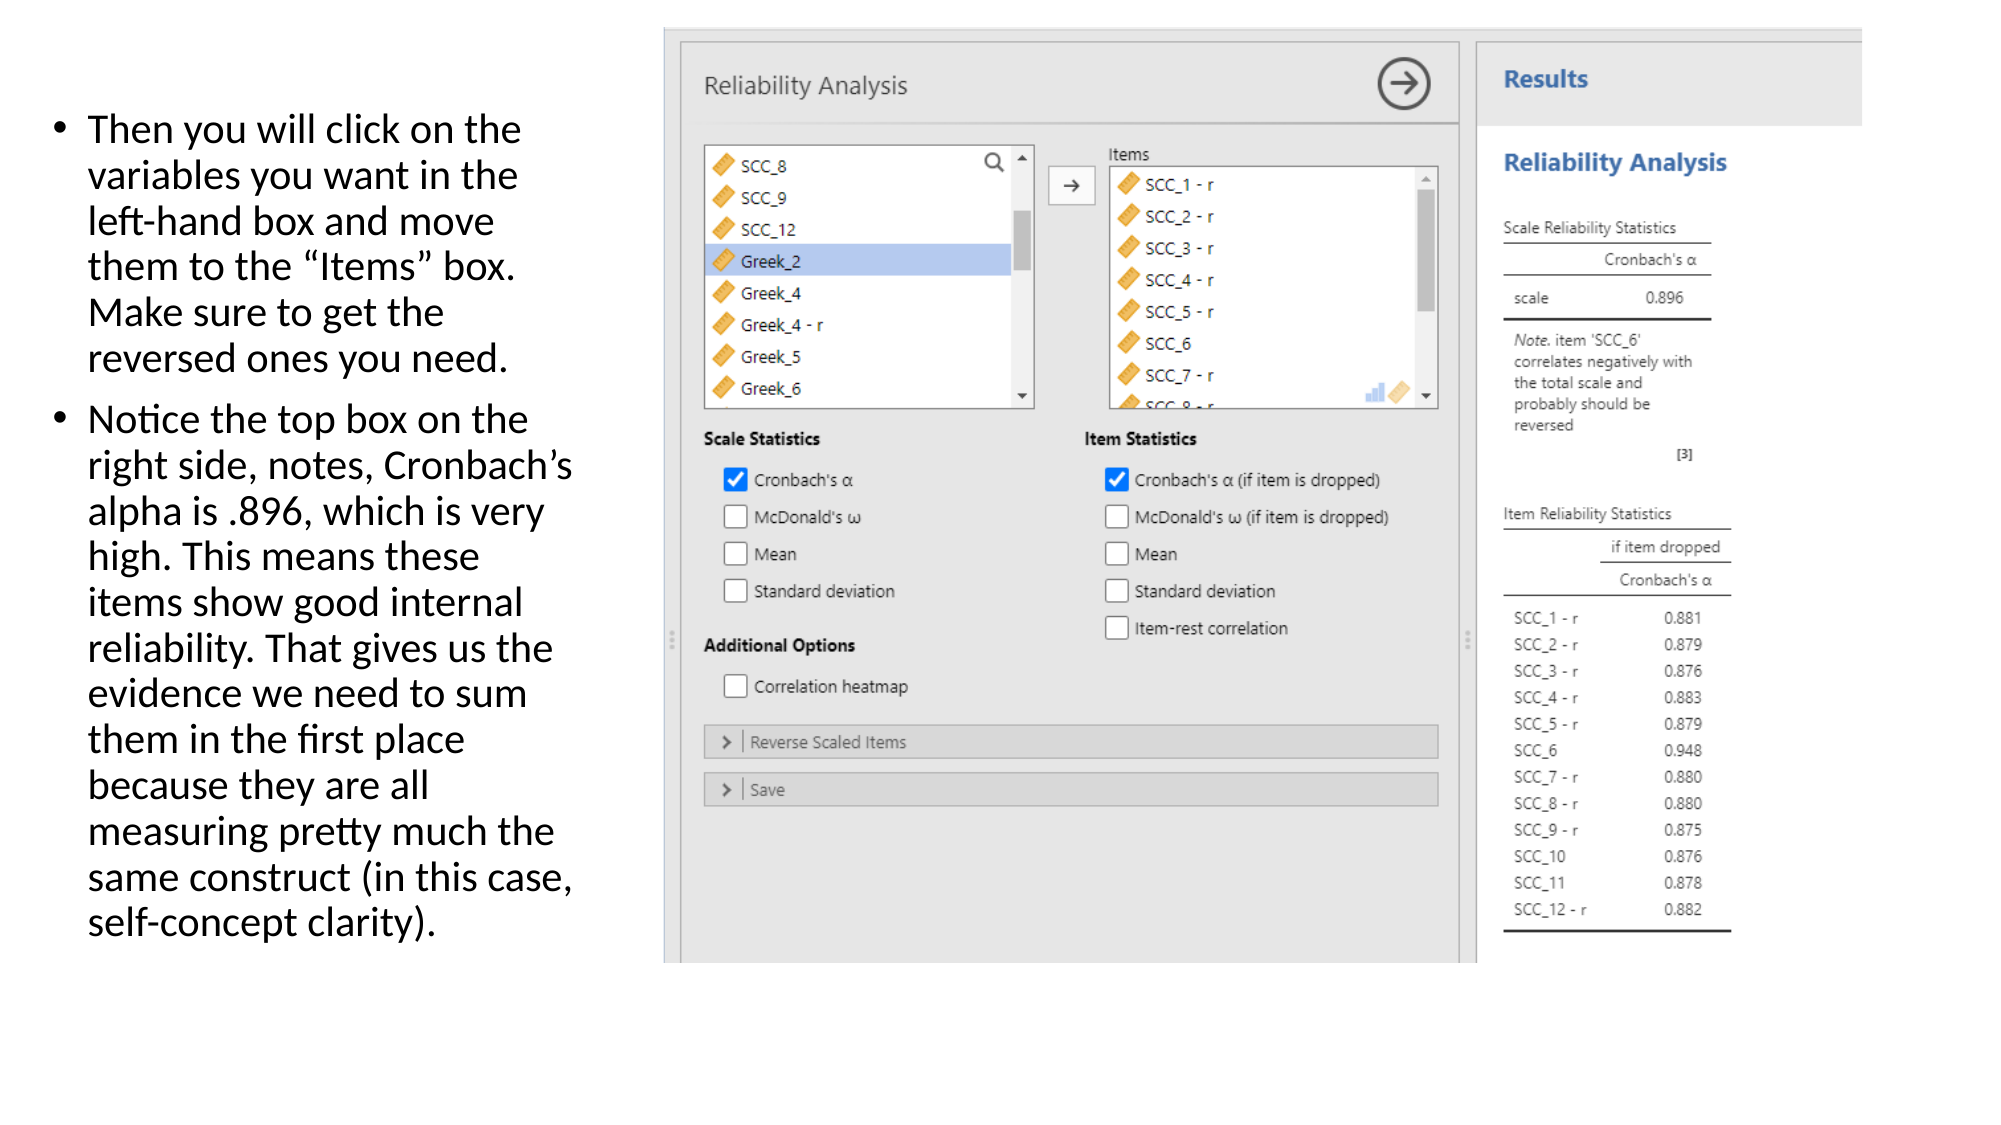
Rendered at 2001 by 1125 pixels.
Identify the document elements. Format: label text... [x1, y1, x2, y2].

list Then you will click on the variables you want in the left-hand box and move them to the “Items” box. Make sure to get the reversed ones you need. Notice the top box on the right side, notes, Cronbach’s alpha is .896, which is very high. This means these items show good internal reliability. That gives us the evidence we need to sum them in the first place because they are all measuring pretty much the same construct (in this case, self-concept clarity). [37, 99, 595, 989]
picture [663, 27, 1863, 963]
